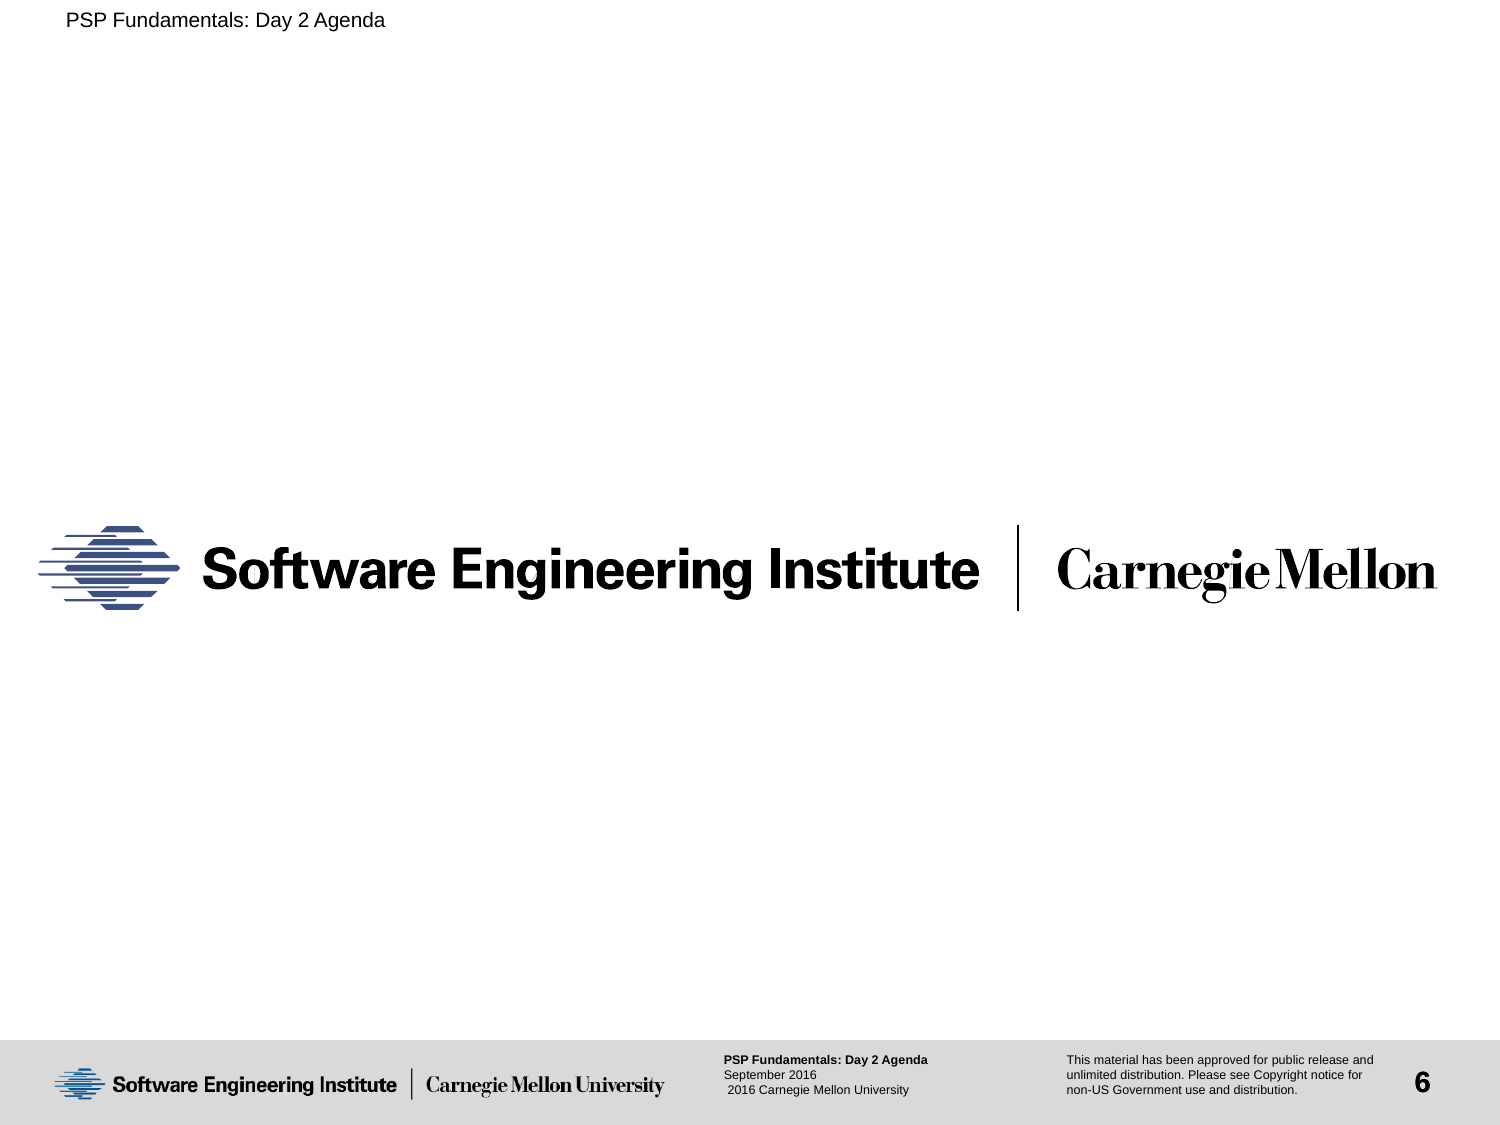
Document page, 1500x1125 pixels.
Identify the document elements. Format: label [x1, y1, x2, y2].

picture [46, 1061, 673, 1104]
picture [37, 524, 1438, 612]
